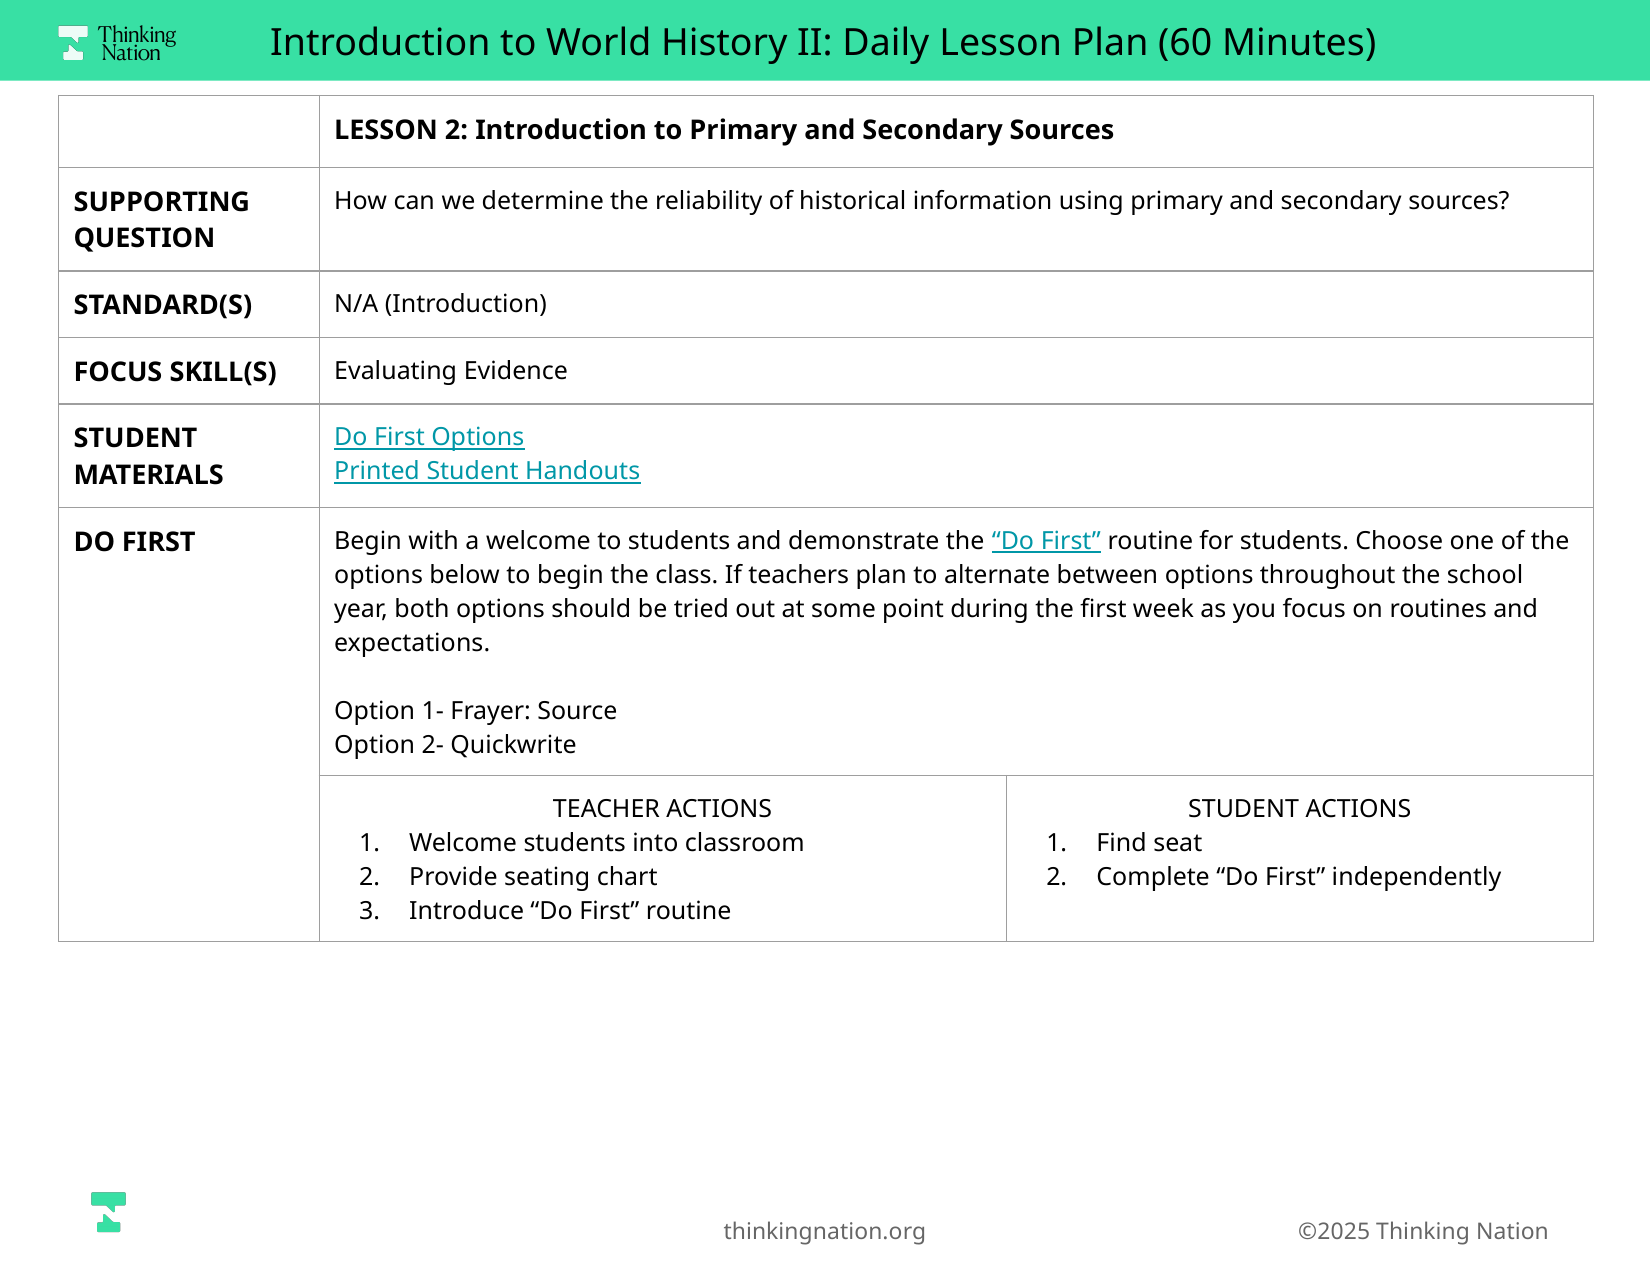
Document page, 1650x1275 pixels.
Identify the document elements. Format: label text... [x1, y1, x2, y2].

table_cell STUDENT MATERIALS [59, 405, 319, 507]
table_header [59, 96, 319, 167]
table_cell SUPPORTING QUESTION [59, 168, 319, 270]
table_cell How can we determine the reliability of historical information using primary and secondary sources? [320, 168, 1593, 270]
text_box thinkingnation.org [629, 1200, 1021, 1240]
table_cell DO FIRST [59, 508, 319, 941]
table_cell Do First Options Printed Student Handouts [320, 405, 1593, 507]
table_cell N/A (Introduction) [320, 272, 1593, 337]
table_header LESSON 2: Introduction to Primary and Secondary Sources [320, 96, 1593, 167]
table_cell STANDARD(S) [59, 272, 319, 337]
table_cell Evaluating Evidence [320, 338, 1593, 403]
text_box Introduction to World History II: Daily Lesson Plan (60 Minutes) [0, 0, 1650, 81]
table_cell STUDENT ACTIONS Find seat Complete “Do First” independently [1007, 776, 1593, 941]
text_box ©2025 Thinking Nation [1174, 1200, 1566, 1240]
table_cell FOCUS SKILL(S) [59, 338, 319, 403]
picture [80, 1184, 136, 1240]
table_cell TEACHER ACTIONS Welcome students into classroom Provide seating chart Introduce “Do First” routine [320, 776, 1006, 941]
picture [45, 14, 180, 85]
table_cell Begin with a welcome to students and demonstrate the “Do First” routine for students. Choose one of the options below to begin the class. If teachers plan to alternate between options throughout the school year, both options should be tried out at some point during the first week as you focus on routines and expectations. Option 1- Frayer: Source Option 2- Quickwrite [320, 508, 1593, 775]
